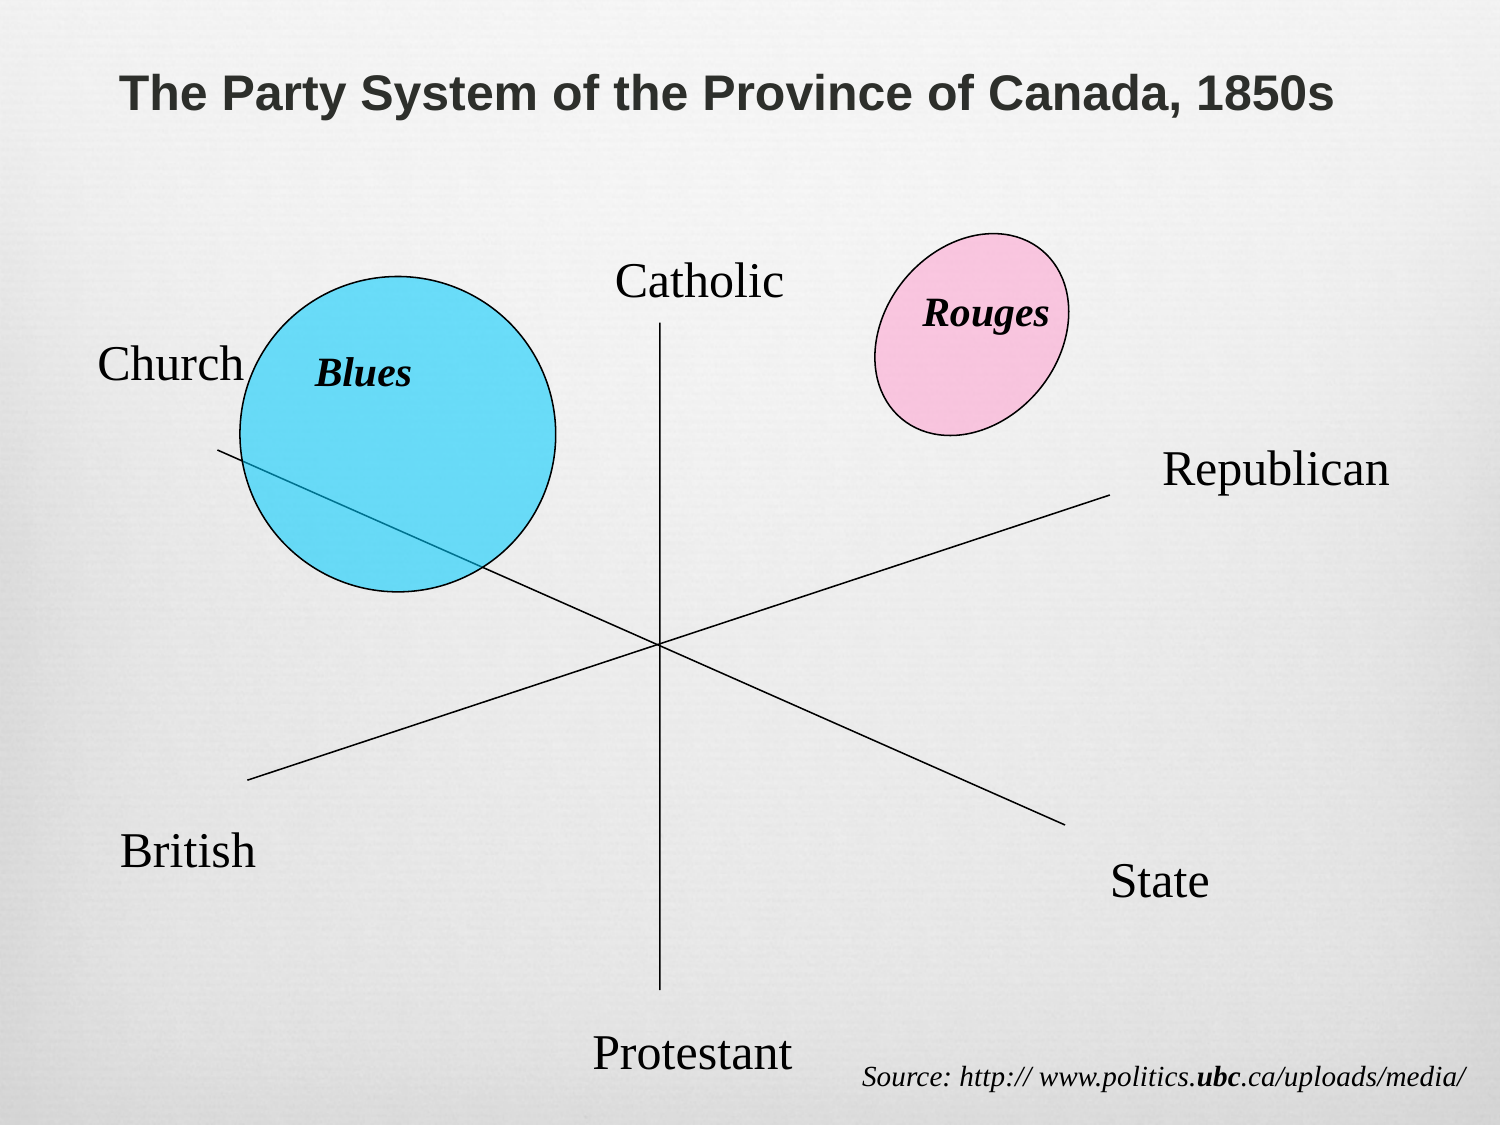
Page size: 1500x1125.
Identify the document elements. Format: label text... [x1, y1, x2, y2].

text_box [874, 233, 1065, 436]
text_box [239, 276, 556, 592]
text_box Rouges [907, 277, 1073, 343]
text_box The Party System of the Province of Canada, 1850s [82, 52, 1373, 128]
text_box Source: http:// www.politics.ubc.ca/uploads/media/ [847, 1049, 1500, 1100]
text_box British [104, 810, 285, 885]
text_box Protestant [577, 1012, 848, 1088]
text_box State [1095, 840, 1260, 915]
text_box Catholic [599, 240, 841, 315]
text_box Blues [300, 337, 480, 403]
text_box Republican [1147, 427, 1433, 503]
text_box Church [82, 322, 285, 398]
